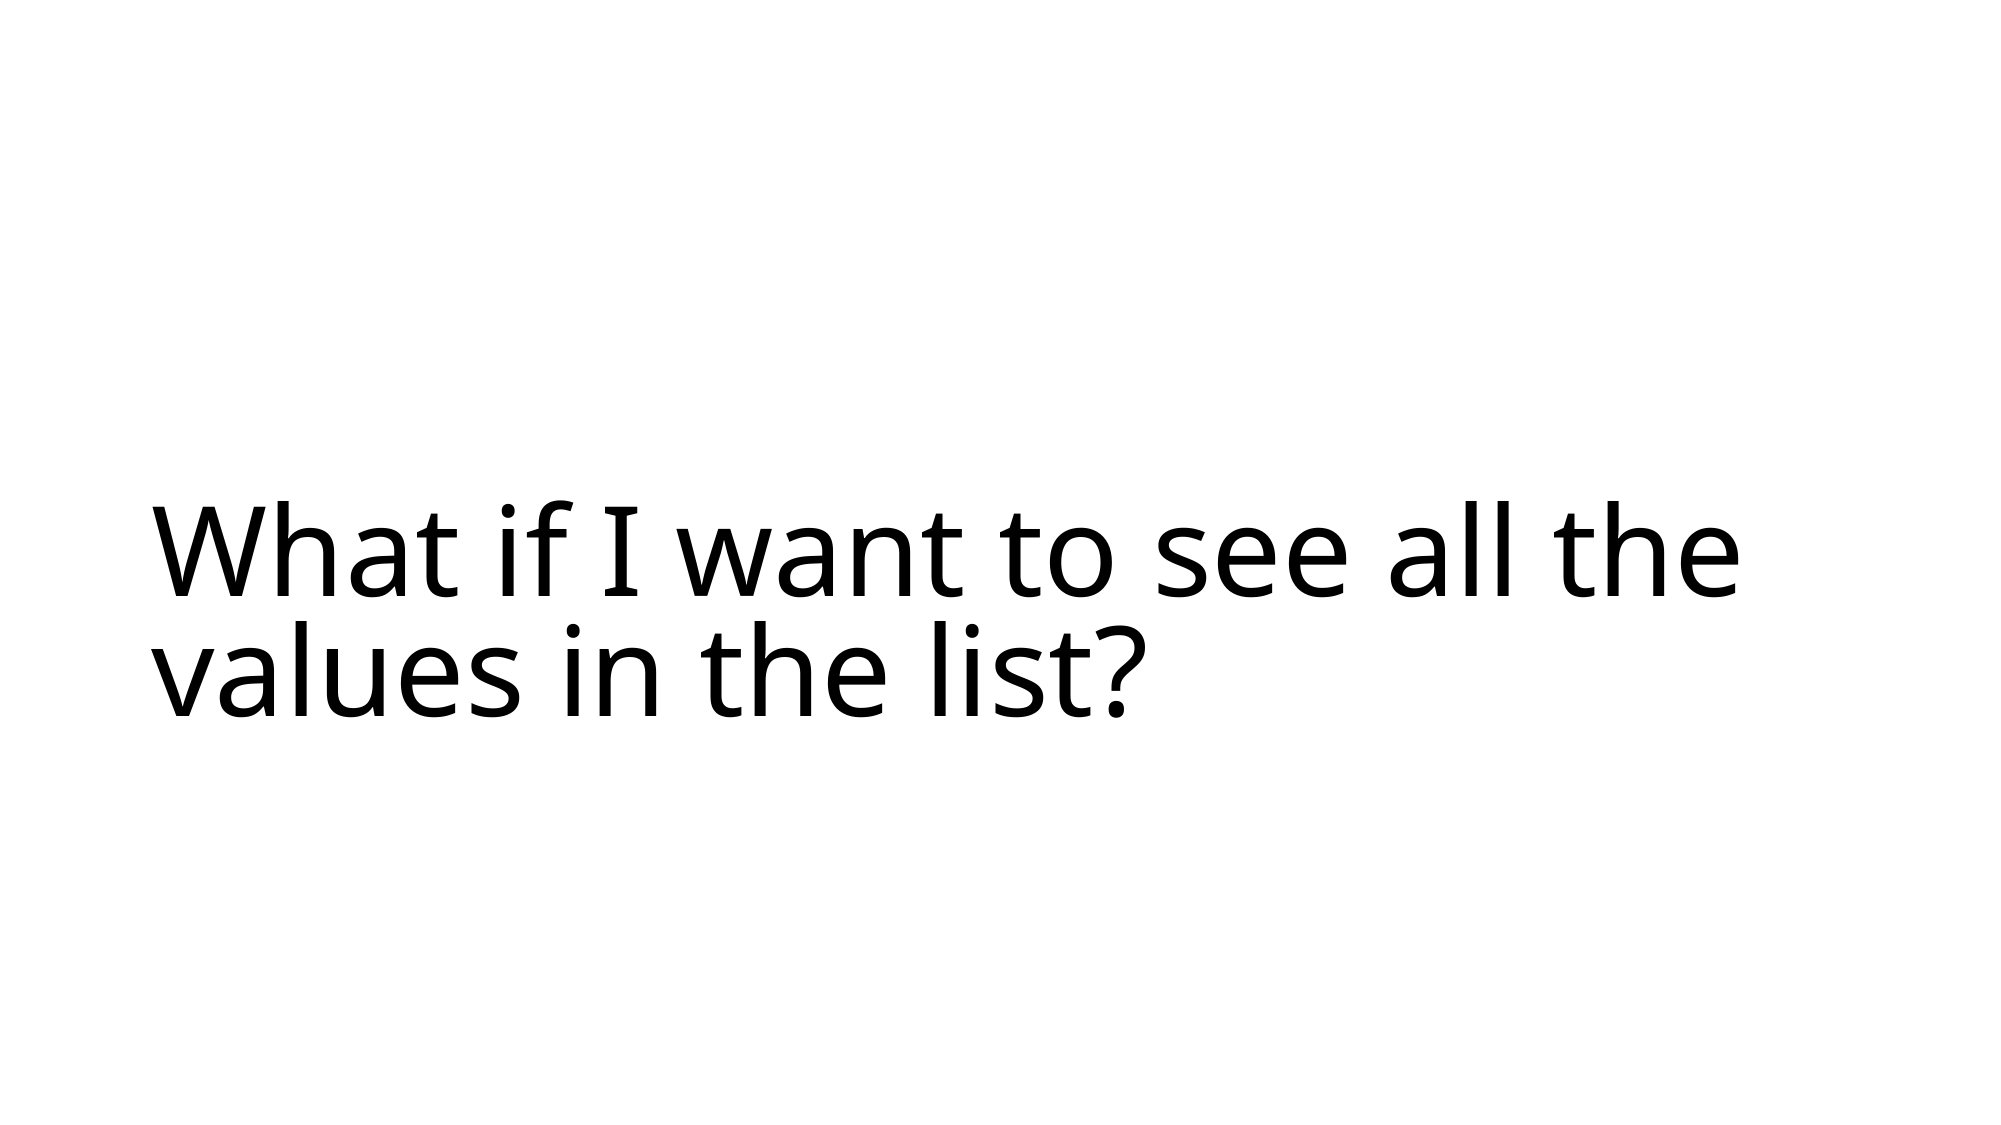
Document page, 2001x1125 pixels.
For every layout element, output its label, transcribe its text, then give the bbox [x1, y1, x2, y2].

title What if I want to see all the values in the list? [136, 280, 1862, 749]
